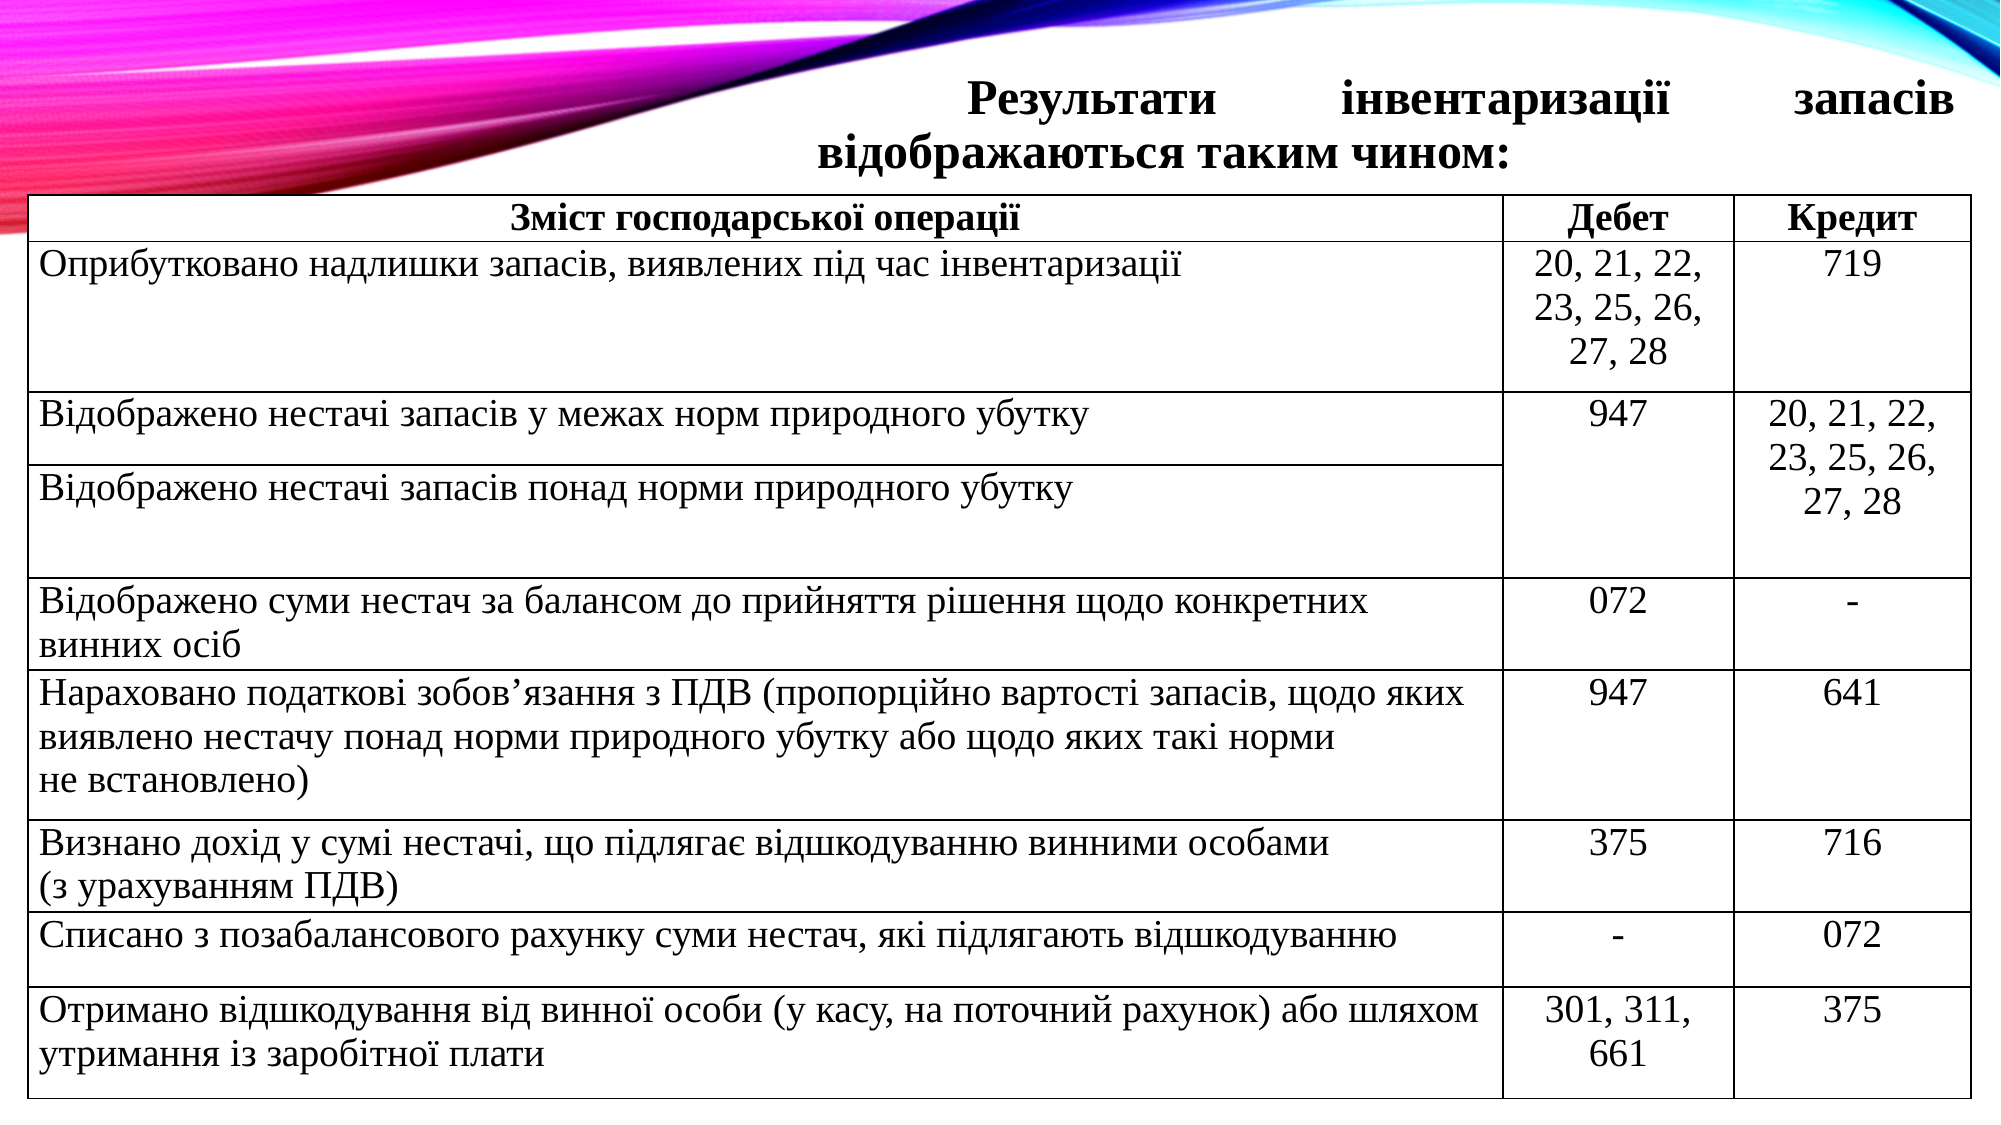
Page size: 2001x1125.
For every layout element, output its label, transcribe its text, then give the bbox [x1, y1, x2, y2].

table_cell 072 [1735, 913, 1970, 986]
table_cell 072 [1504, 579, 1733, 669]
table_cell 375 [1504, 821, 1733, 911]
table_cell 716 [1735, 821, 1970, 911]
table_cell Оприбутковано надлишки запасів, виявлених під час інвентаризації [29, 242, 1502, 391]
picture [1910, 0, 2000, 45]
table_header Кредит [1735, 196, 1970, 241]
table_cell 947 [1504, 671, 1733, 819]
table_cell Отримано відшкодування від винної особи (у касу, на поточний рахунок) або шляхом утримання із заробітної плати [29, 988, 1502, 1098]
table_cell Відображено нестачі запасів понад норми природного убутку [29, 466, 1502, 577]
table_cell - [1504, 913, 1733, 986]
table_cell 947 [1504, 393, 1733, 577]
table_cell 301, 311, 661 [1504, 988, 1733, 1098]
table_cell Визнано дохід у сумі нестачі, що підлягає відшкодуванню винними особами (з урахуванням ПДВ) [29, 821, 1502, 911]
list Результати інвентаризації запасів відображаються таким чином: [802, 63, 1972, 194]
table_header Дебет [1504, 196, 1733, 241]
picture [0, 0, 2000, 237]
table_cell 20, 21, 22, 23, 25, 26, 27, 28 [1504, 242, 1733, 391]
table_cell Відображено суми нестач за балансом до прийняття рішення щодо конкретних винних осіб [29, 579, 1502, 669]
table_cell 641 [1735, 671, 1970, 819]
picture [1890, 0, 2000, 75]
table_cell - [1735, 579, 1970, 669]
table_cell 375 [1735, 988, 1970, 1098]
table_cell 20, 21, 22, 23, 25, 26, 27, 28 [1735, 393, 1970, 577]
table_cell 719 [1735, 242, 1970, 391]
table_cell Списано з позабалансового рахунку суми нестач, які підлягають відшкодуванню [29, 913, 1502, 986]
table_header Зміст господарської операції [29, 196, 1502, 241]
table_cell Відображено нестачі запасів у межах норм природного убутку [29, 393, 1502, 464]
table_cell Нараховано податкові зобов’язання з ПДВ (пропорційно вартості запасів, щодо яких виявлено нестачу понад норми природного убутку або щодо яких такі норми не встановлено) [29, 671, 1502, 819]
